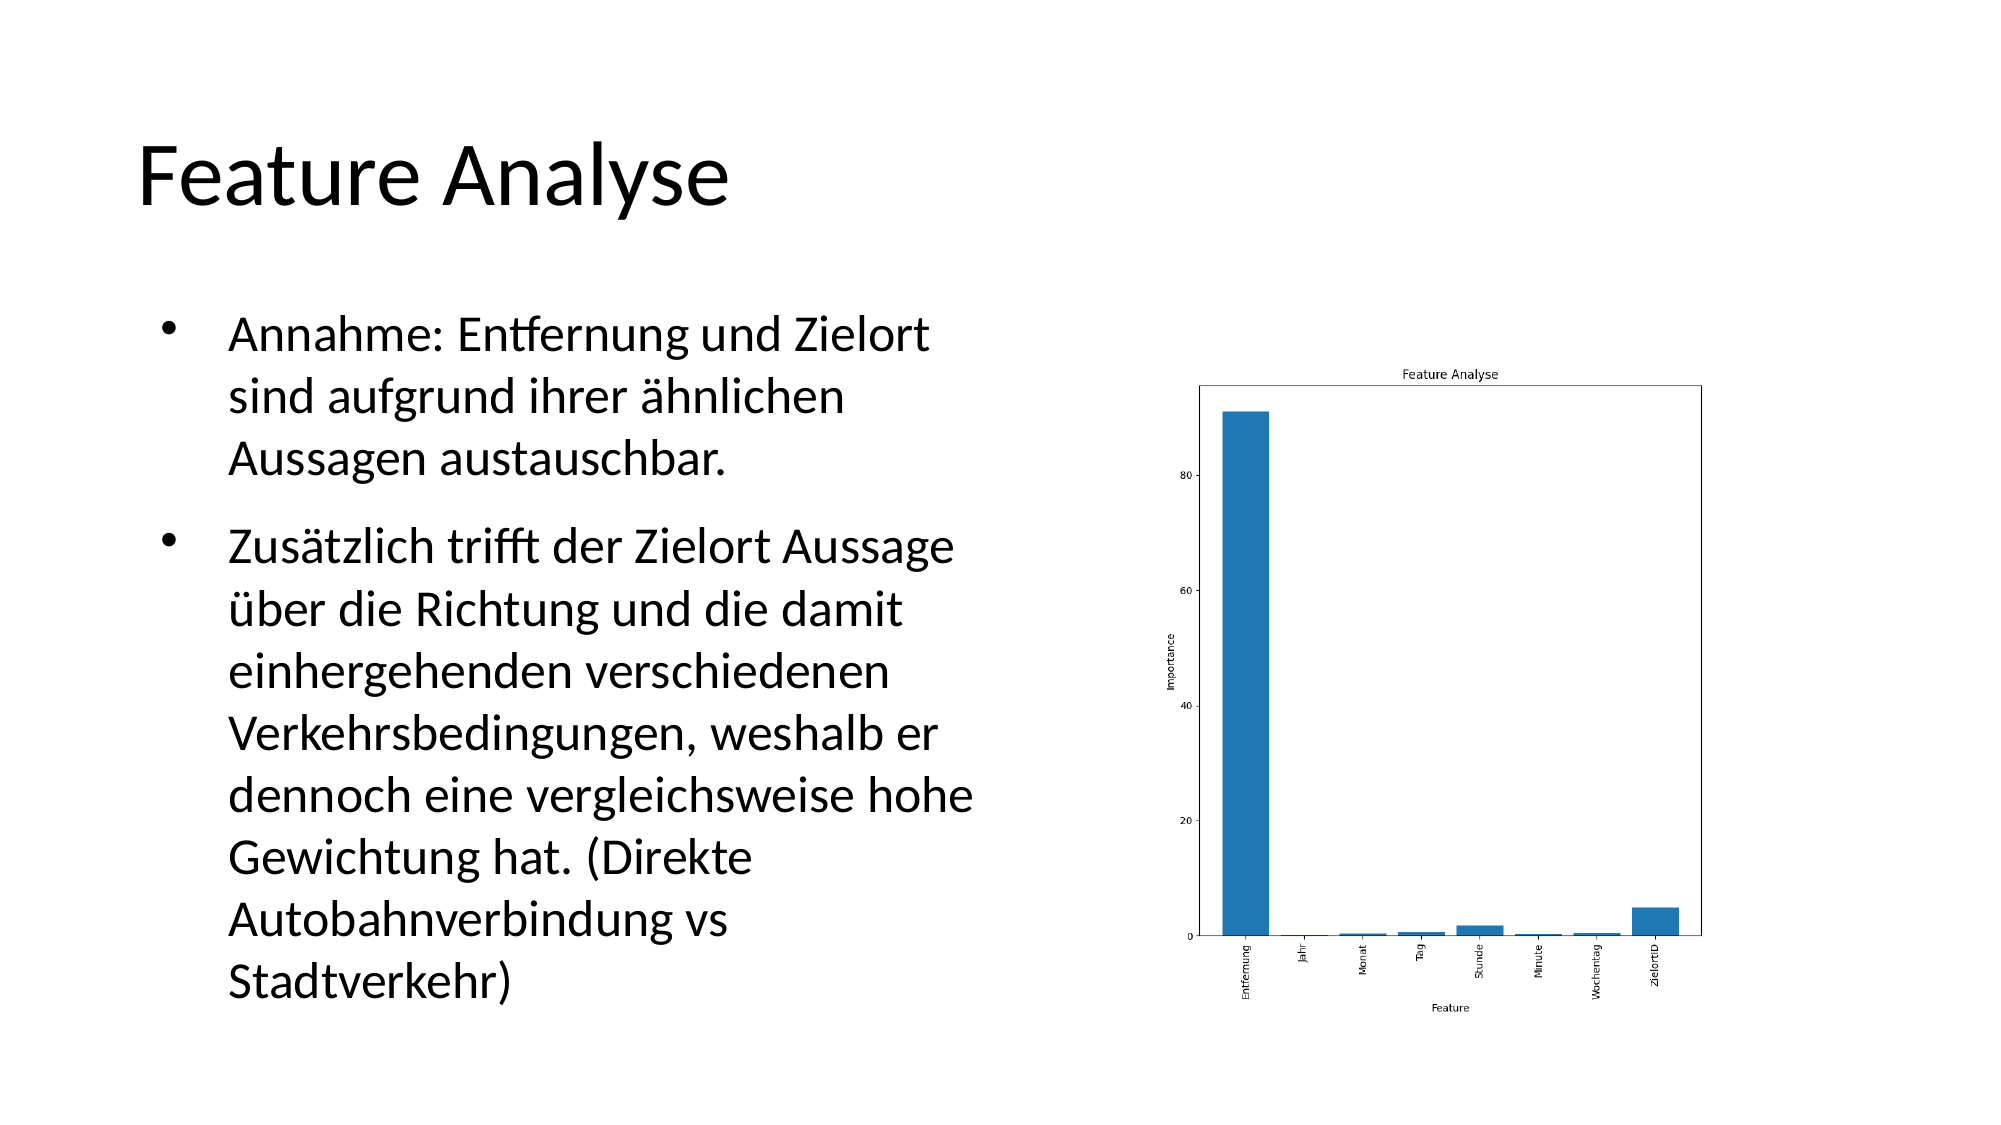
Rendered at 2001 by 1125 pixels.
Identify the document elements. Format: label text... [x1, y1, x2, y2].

picture [1118, 299, 1766, 1014]
text_box Annahme: Entfernung und Zielort sind aufgrund ihrer ähnlichen Aussagen austauschbar. Zusätzlich trifft der Zielort Aussage über die Richtung und die damit einhergehenden verschiedenen Verkehrsbedingungen, weshalb er dennoch eine vergleichsweise hohe Gewichtung hat. (Direkte Autobahnverbindung vs Stadtverkehr) [137, 299, 980, 1014]
text_box Feature Analyse [137, 59, 1863, 278]
